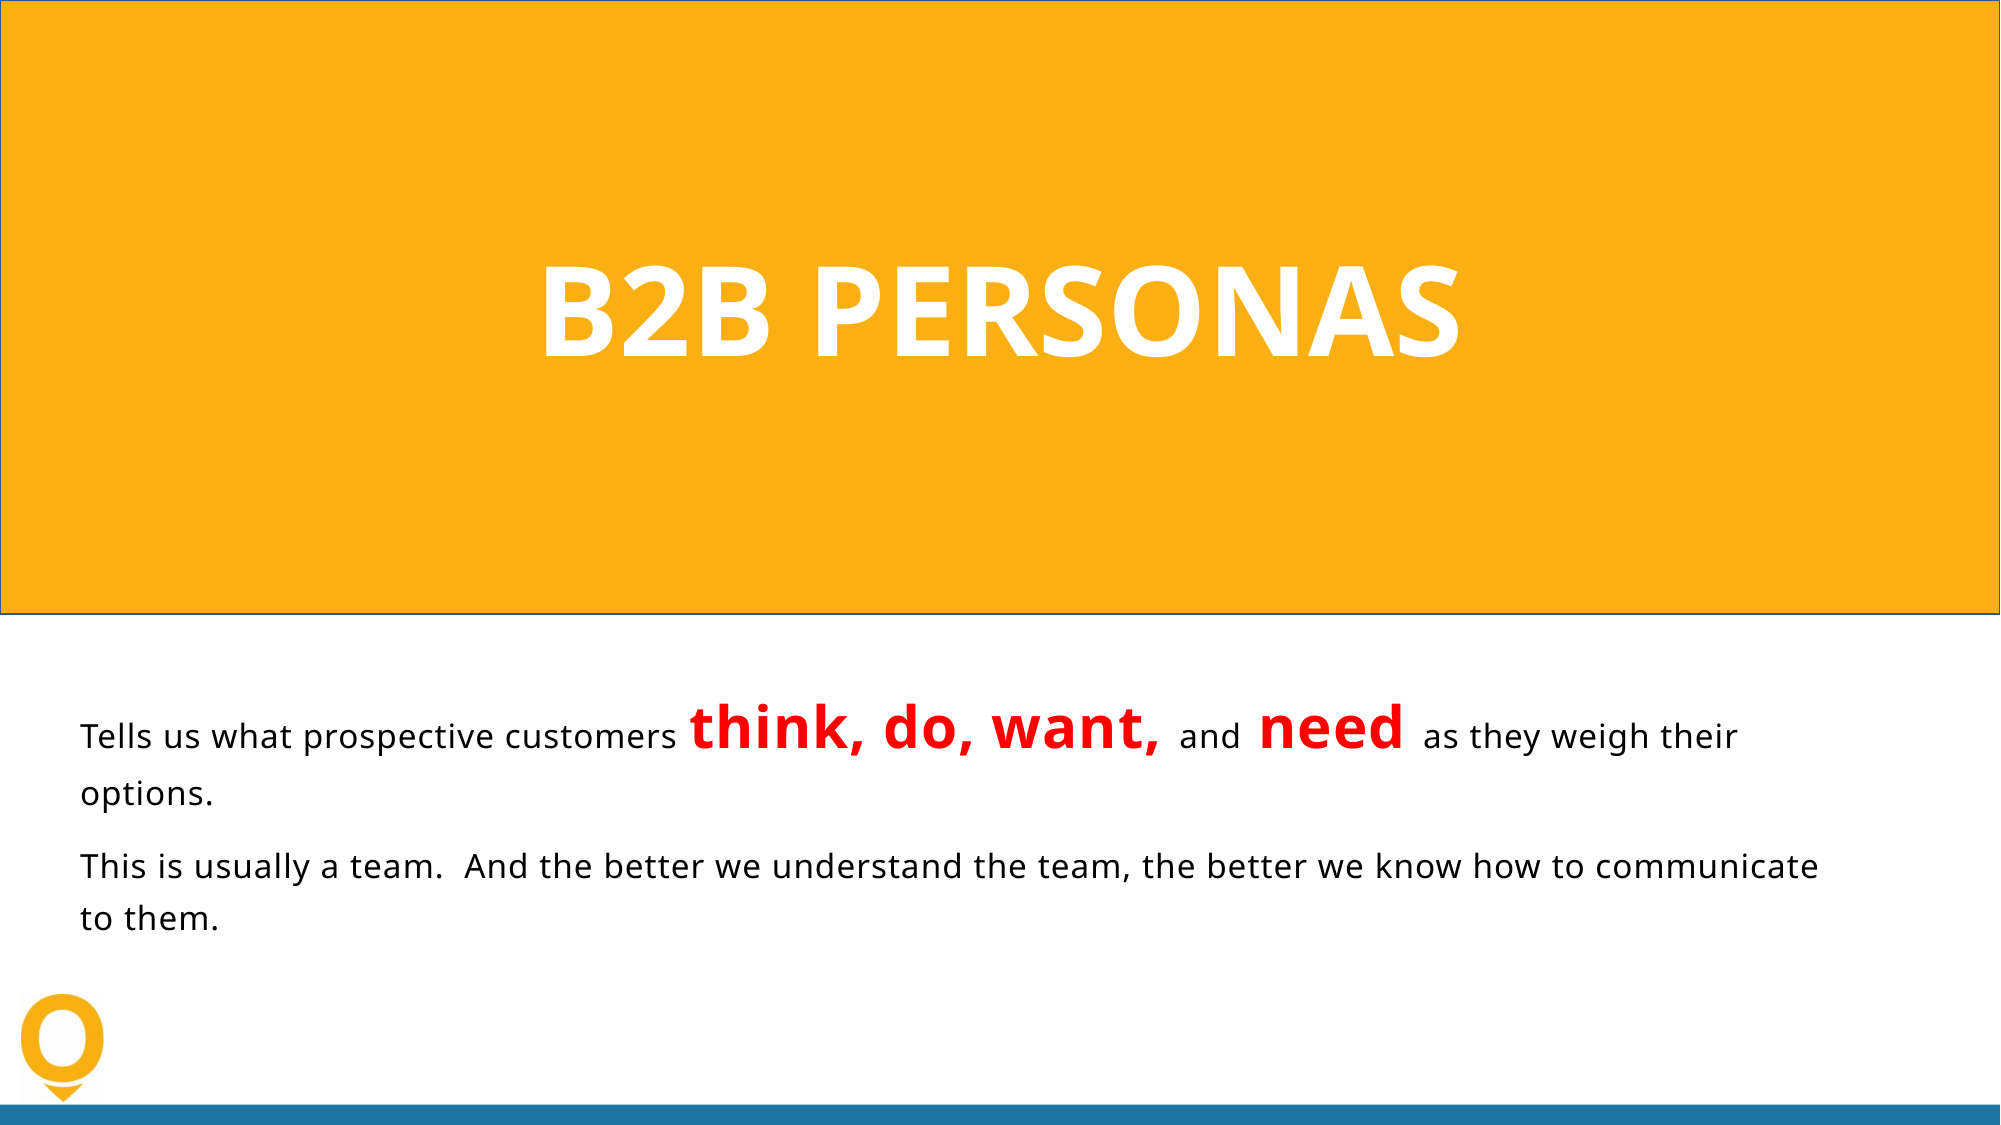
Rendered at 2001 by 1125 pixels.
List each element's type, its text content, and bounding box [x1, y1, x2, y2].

text_box Tells us what prospective customers think, do, want, and need as they weigh their options. This is usually a team. And the better we understand the team, the better we know how to communicate to them. [65, 700, 1879, 910]
text_box B2B PERSONAS [0, 0, 2000, 615]
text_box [1344, 167, 1584, 407]
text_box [1202, 253, 1443, 494]
picture [21, 994, 104, 1102]
